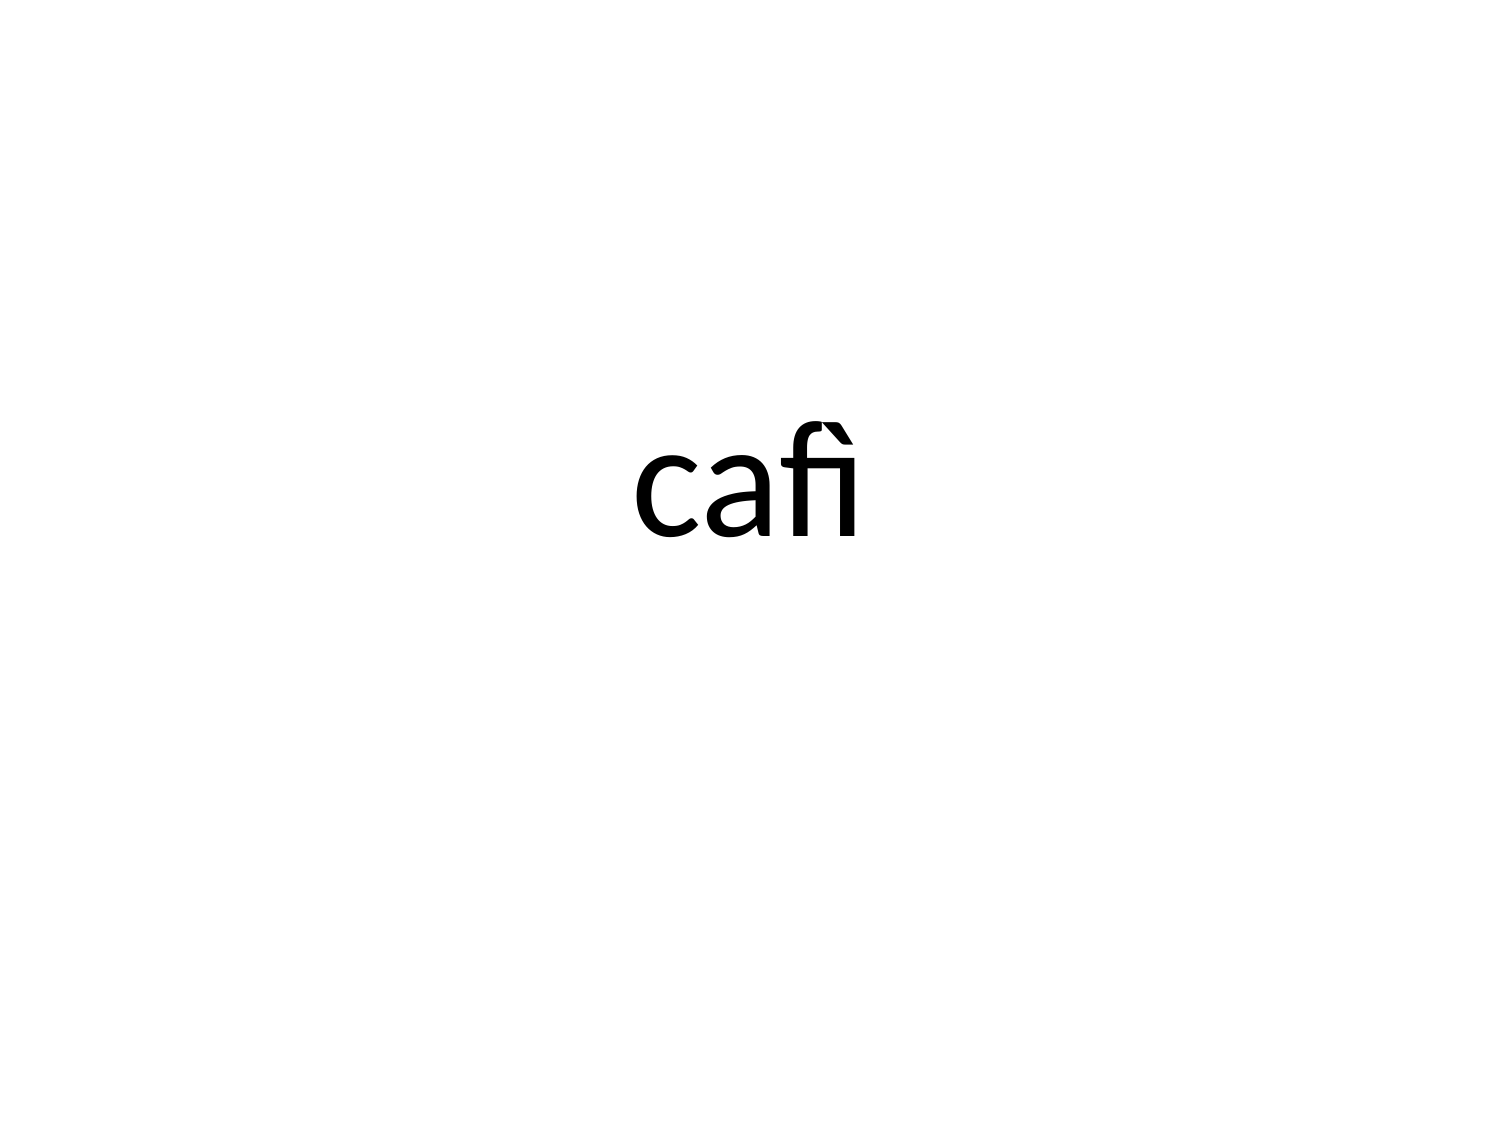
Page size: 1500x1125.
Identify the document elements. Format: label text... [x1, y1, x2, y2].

title cafì [112, 349, 1388, 591]
